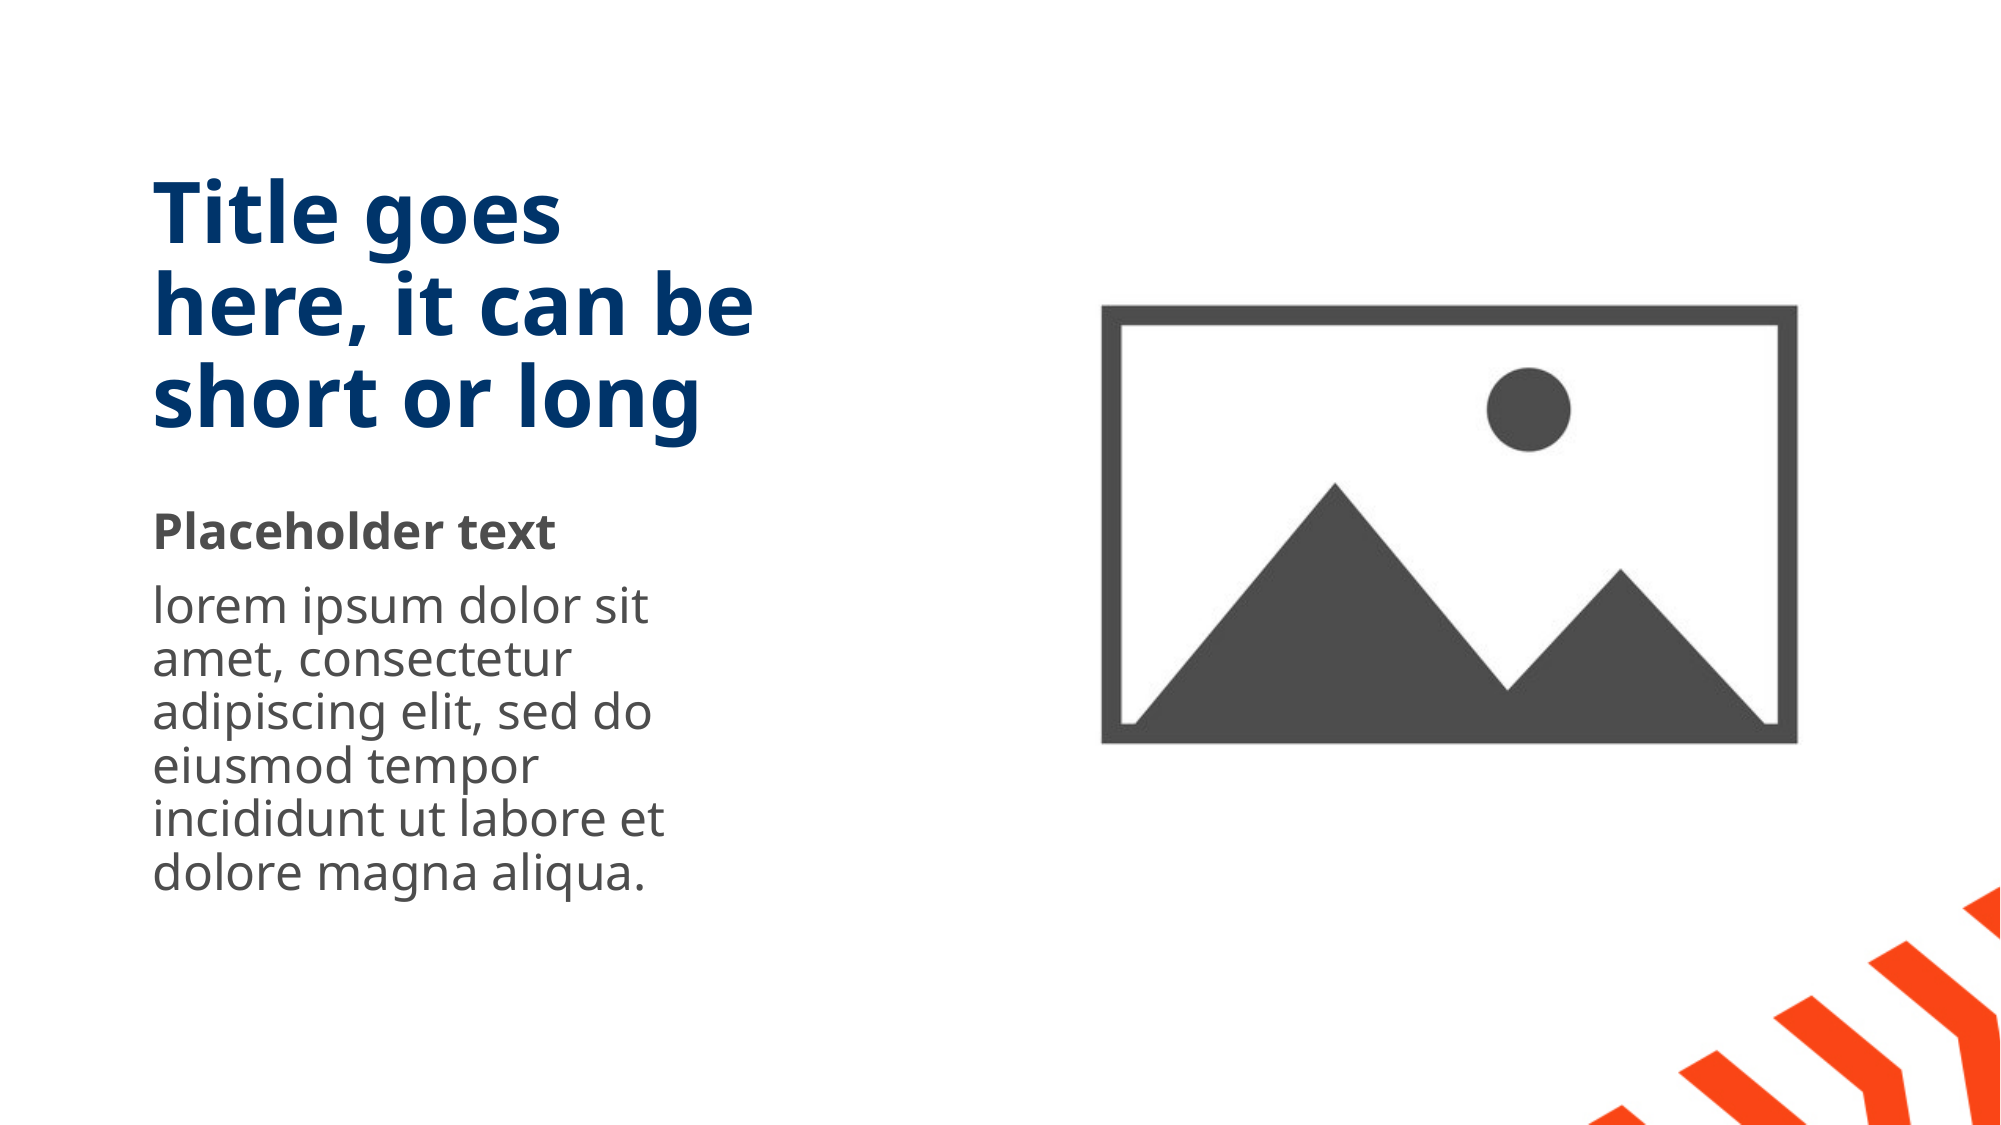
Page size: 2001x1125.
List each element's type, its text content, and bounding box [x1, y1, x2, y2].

picture [0, 0, 2001, 1125]
title Title goes here, it can be short or long [137, 161, 783, 477]
list Placeholder text lorem ipsum dolor sit amet, consectetur adipiscing elit, sed do eiusmod tempor incididunt ut labore et dolore magna aliqua. [137, 499, 783, 964]
